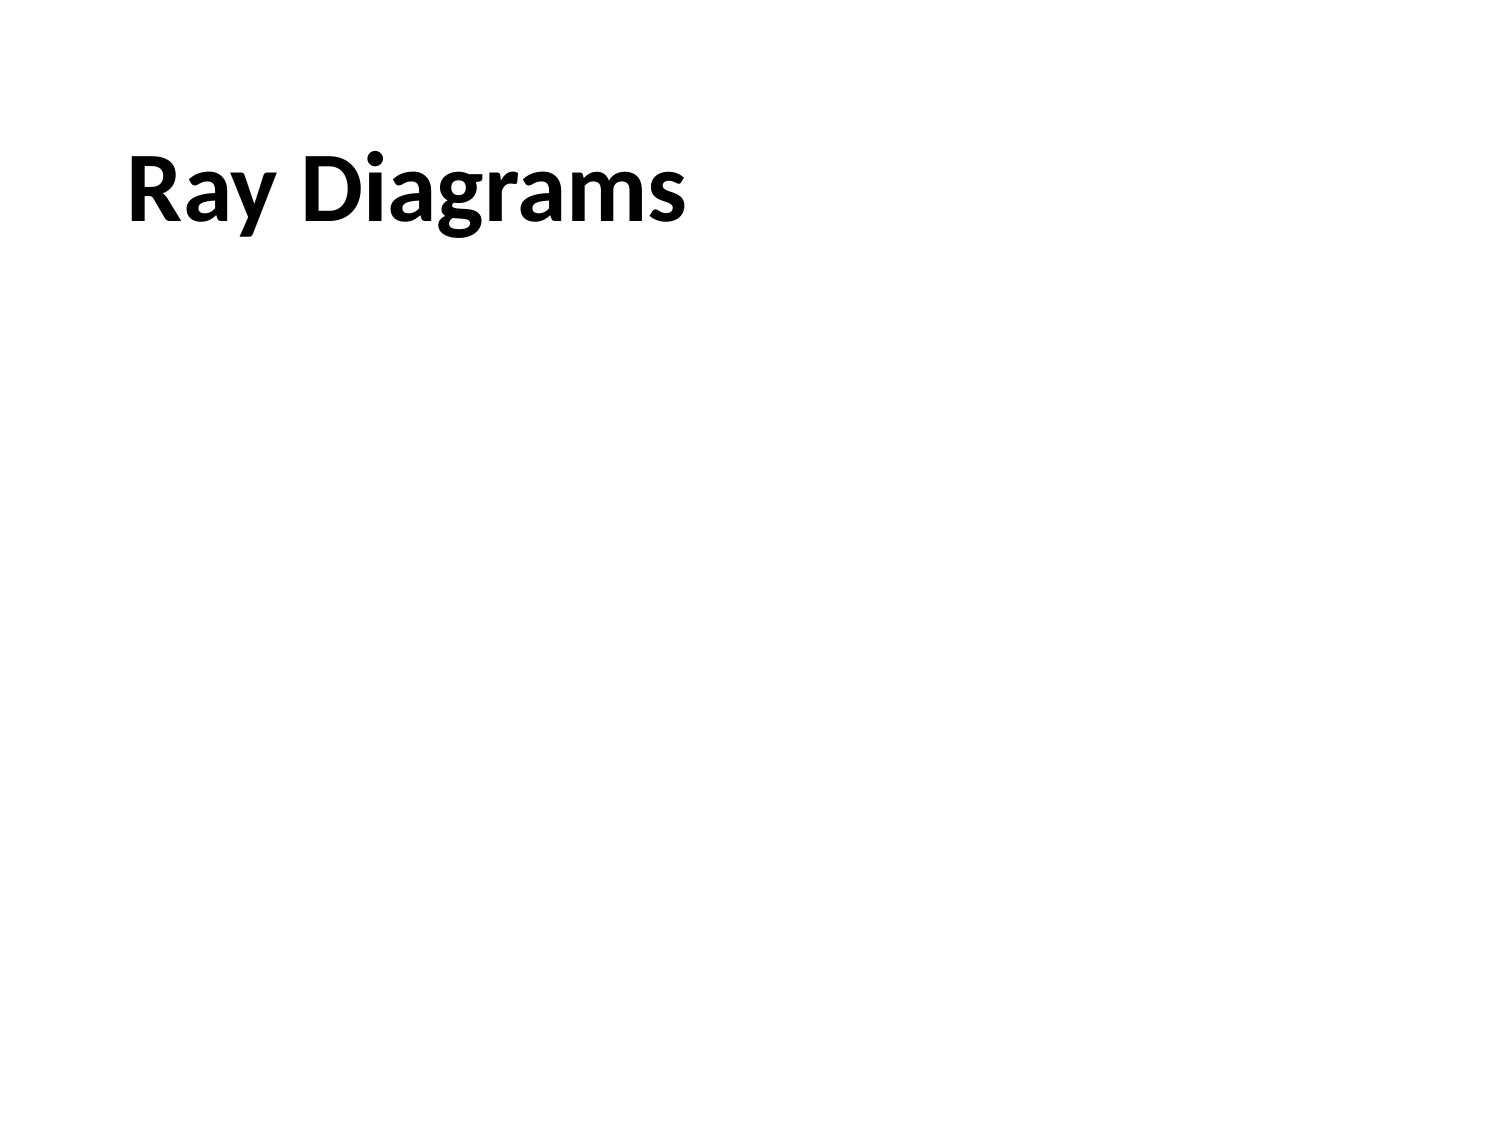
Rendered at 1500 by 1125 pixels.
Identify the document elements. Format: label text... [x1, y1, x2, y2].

text_box Ray Diagrams [112, 113, 1365, 249]
